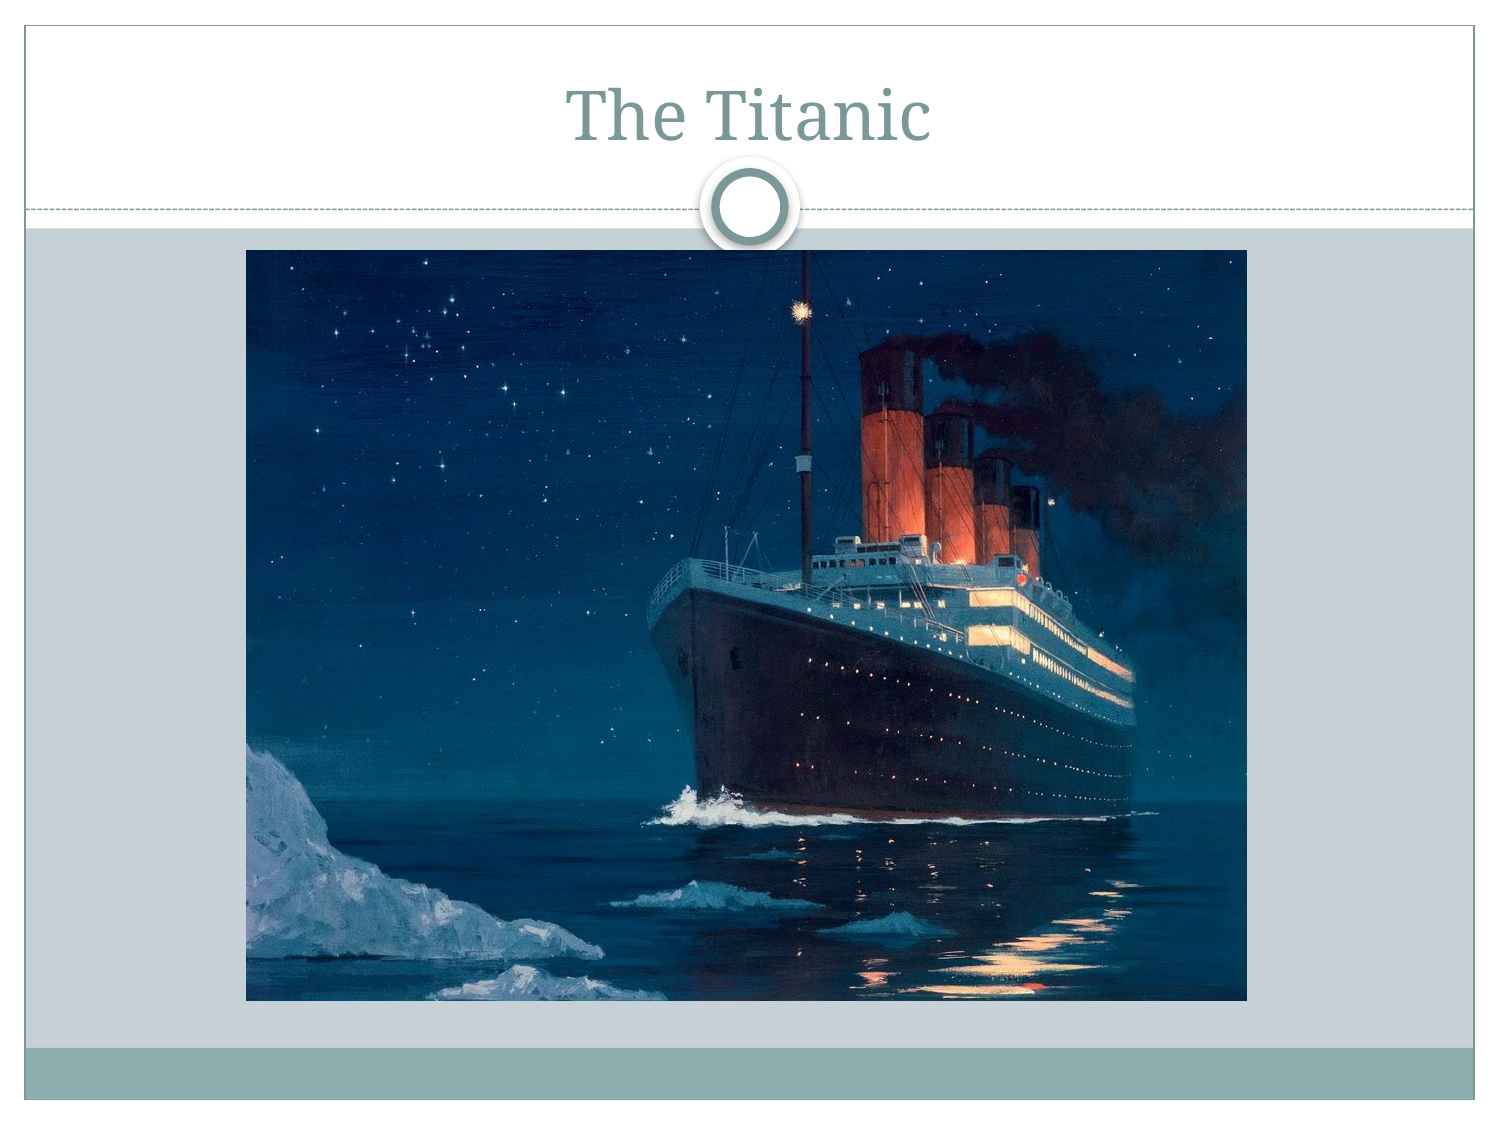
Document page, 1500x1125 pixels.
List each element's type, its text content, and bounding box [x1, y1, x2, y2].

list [49, 250, 1445, 1001]
title The Titanic [49, 37, 1450, 162]
